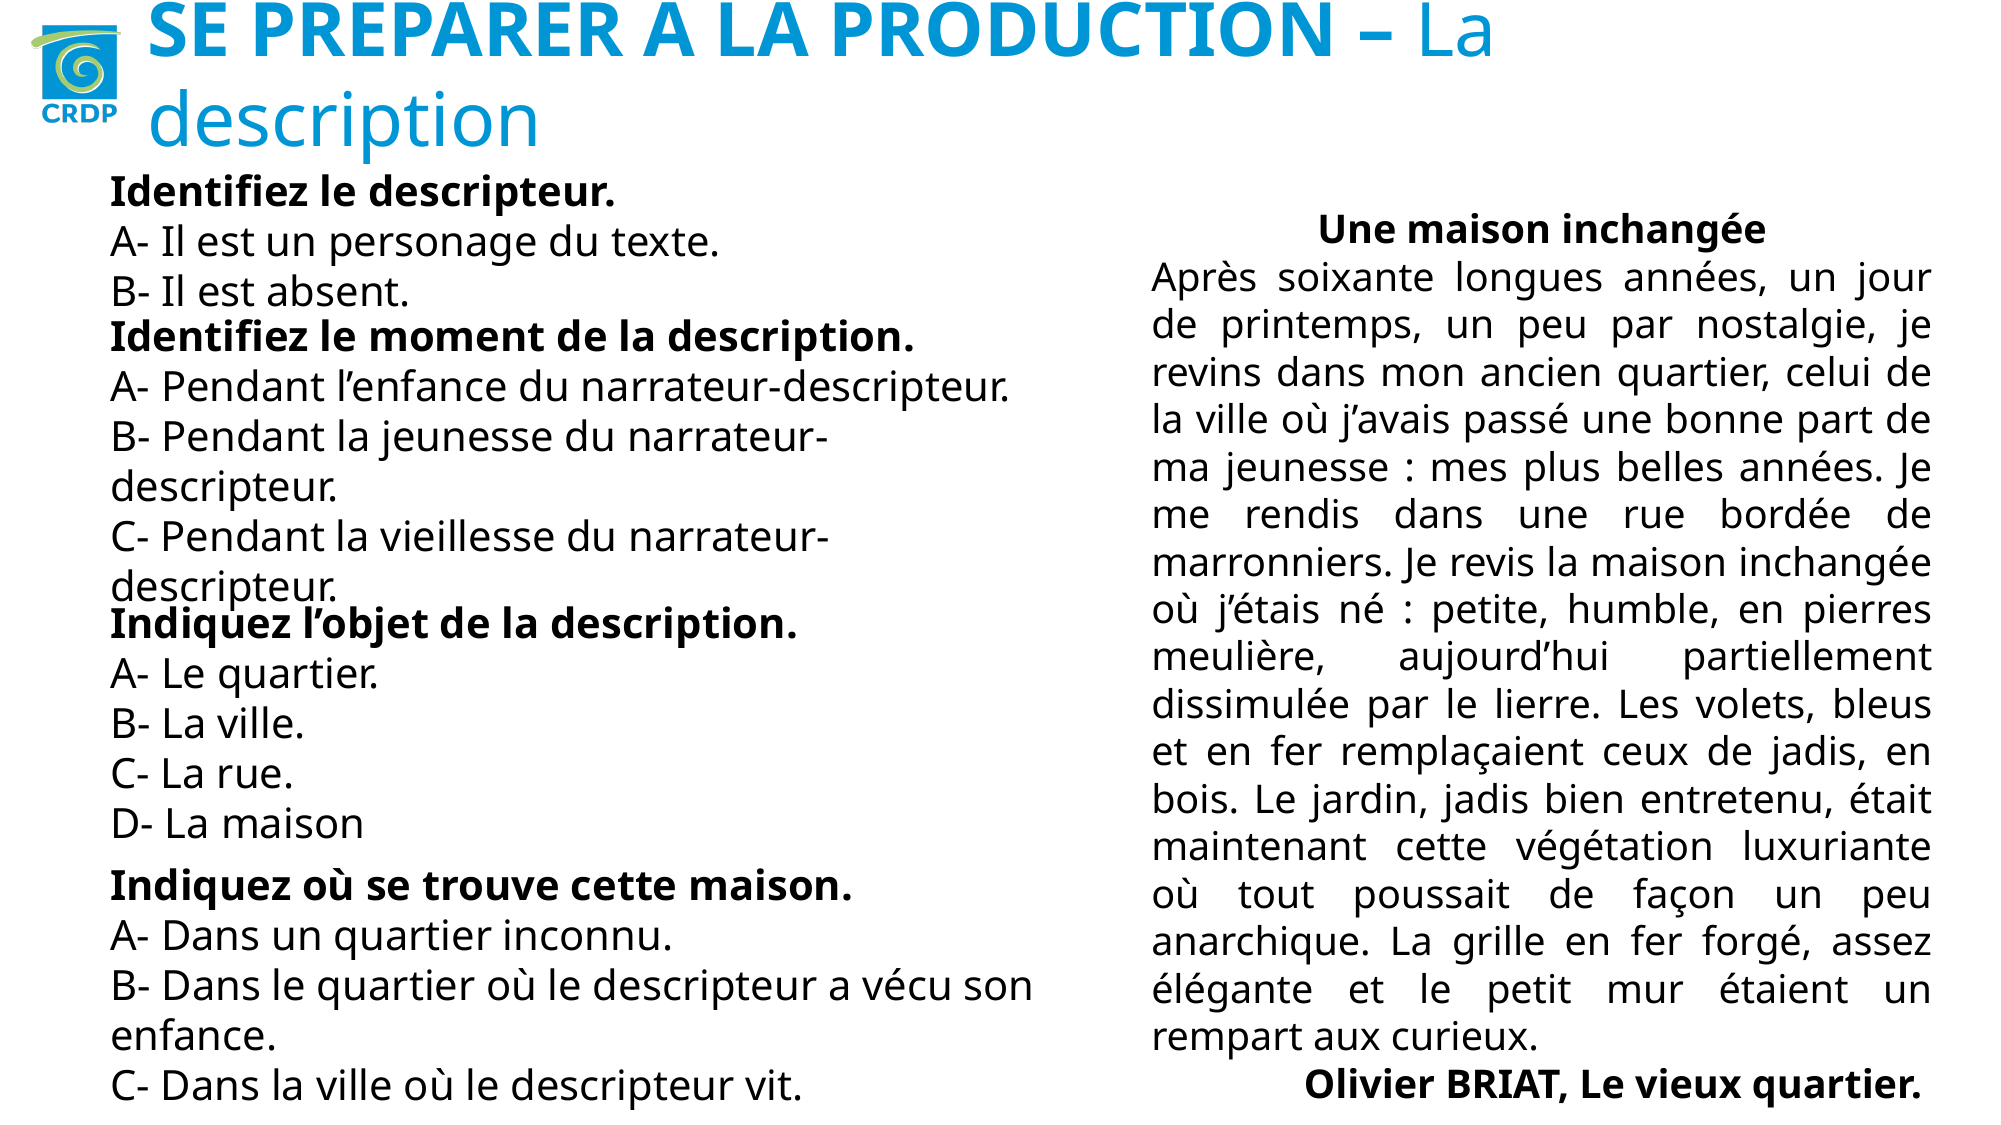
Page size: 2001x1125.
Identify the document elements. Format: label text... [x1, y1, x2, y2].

text_box Indiquez où se trouve cette maison. A- Dans un quartier inconnu. B- Dans le quartier où le descripteur a vécu son enfance. C- Dans la ville où le descripteur vit. [95, 875, 1168, 1093]
picture [86, 108, 94, 118]
text_box Identifiez le moment de la description. A- Pendant l’enfance du narrateur-descripteur. B- Pendant la jeunesse du narrateur-descripteur. C- Pendant la vieillesse du narrateur-descripteur. [95, 350, 1037, 568]
text_box SE PRÉPARER À LA PRODUCTION – La description [131, 24, 1892, 118]
text_box Identifiez le descripteur. A- Il est un personage du texte. B- Il est absent. [95, 156, 1037, 323]
text_box Indiquez l’objet de la description. A- Le quartier. B- La ville. C- La rue. D- La maison [95, 587, 1100, 856]
text_box Une maison inchangée Après soixante longues années, un jour de printemps, un peu par nostalgie, je revins dans mon ancien quartier, celui de la ville où j’avais passé une bonne part de ma jeunesse : mes plus belles années. Je me rendis dans une rue bordée de marronniers. Je revis la maison inchangée où j’étais né : petite, humble, en pierres meulière, aujourd’hui partiellement dissimulée par le lierre. Les volets, bleus et en fer remplaçaient ceux de jadis, en bois. Le jardin, jadis bien entretenu, était maintenant cette végétation luxuriante où tout poussait de façon un peu anarchique. La grille en fer forgé, assez élégante et le petit mur étaient un rempart aux curieux. Olivier BRIAT, Le vieux quartier. [1136, 196, 1948, 1028]
picture [31, 25, 121, 123]
